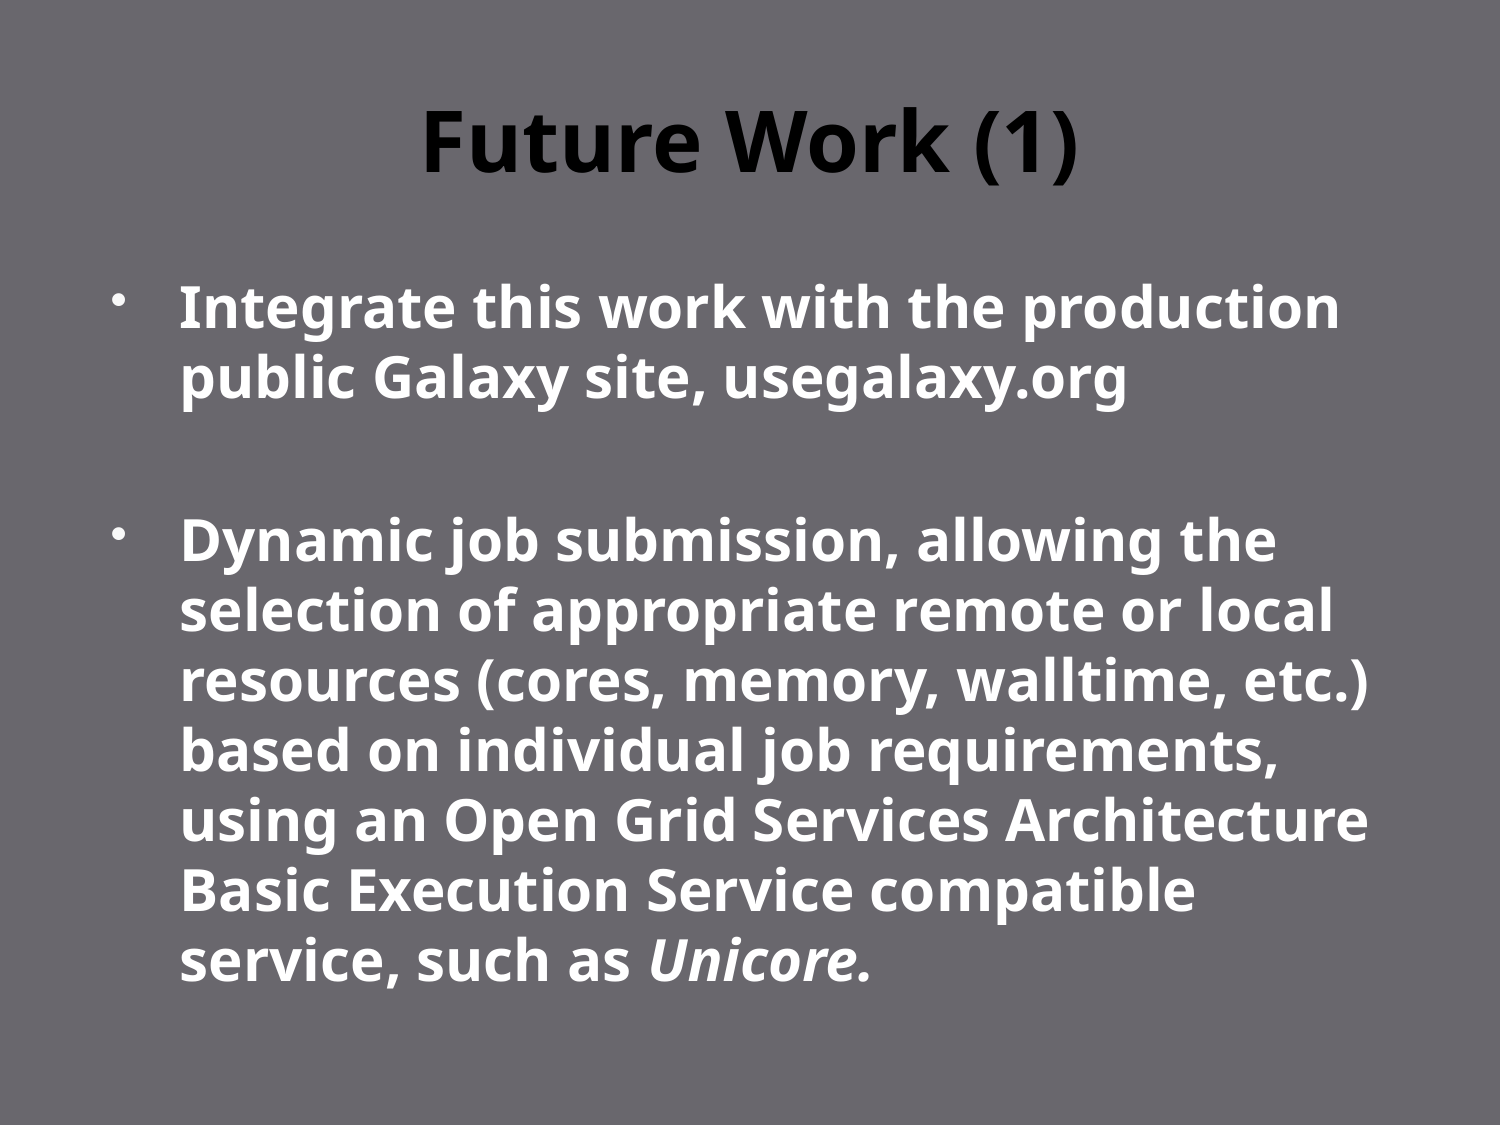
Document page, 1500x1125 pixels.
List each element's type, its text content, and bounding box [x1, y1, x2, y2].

list Integrate this work with the production public Galaxy site, usegalaxy.org Dynamic job submission, allowing the selection of appropriate remote or local resources (cores, memory, walltime, etc.) based on individual job requirements, using an Open Grid Services Architecture Basic Execution Service compatible service, such as Unicore. [75, 262, 1425, 1035]
title Future Work (1) [75, 45, 1425, 233]
